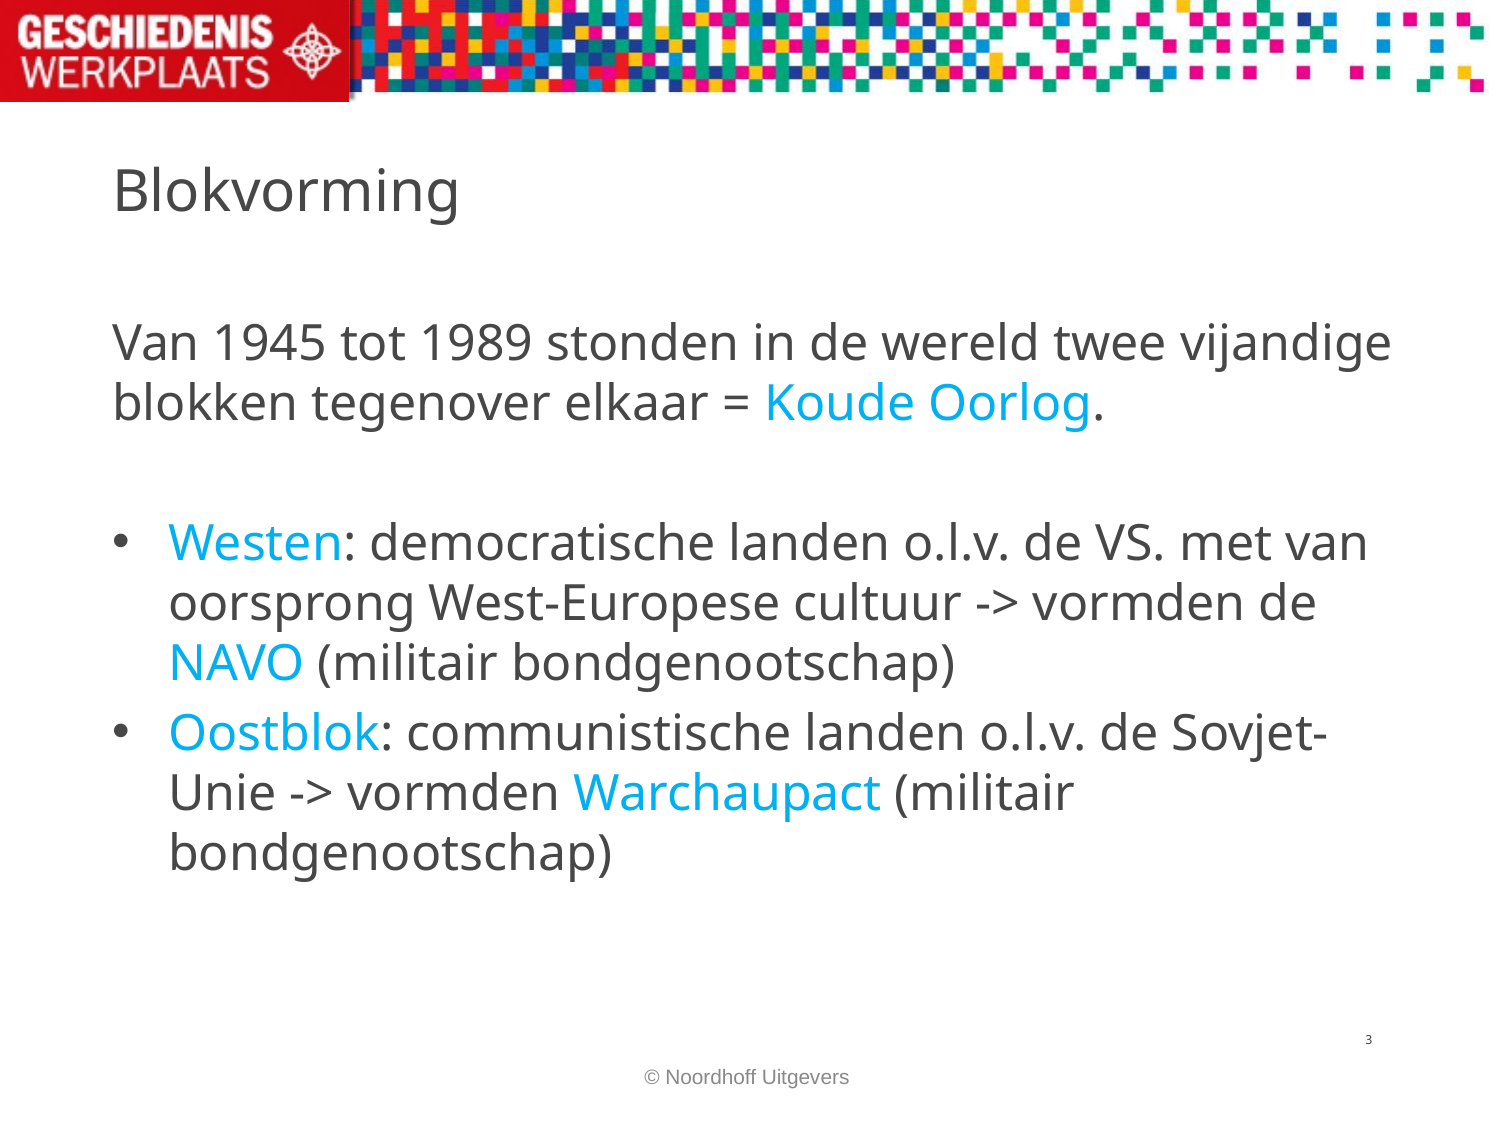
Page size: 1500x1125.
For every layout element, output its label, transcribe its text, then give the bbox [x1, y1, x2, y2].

title Blokvorming [112, 145, 1401, 256]
text_box © Noordhoff Uitgevers [512, 1045, 988, 1106]
list Van 1945 tot 1989 stonden in de wereld twee vijandige blokken tegenover elkaar = Koude Oorlog. Westen: democratische landen o.l.v. de VS. met van oorsprong West-Europese cultuur -> vormden de NAVO (militair bondgenootschap) Oostblok: communistische landen o.l.v. de Sovjet-Unie -> vormden Warchaupact (militair bondgenootschap) [112, 302, 1409, 988]
slide_number 3 [1325, 1025, 1388, 1063]
picture [0, 0, 1500, 1125]
